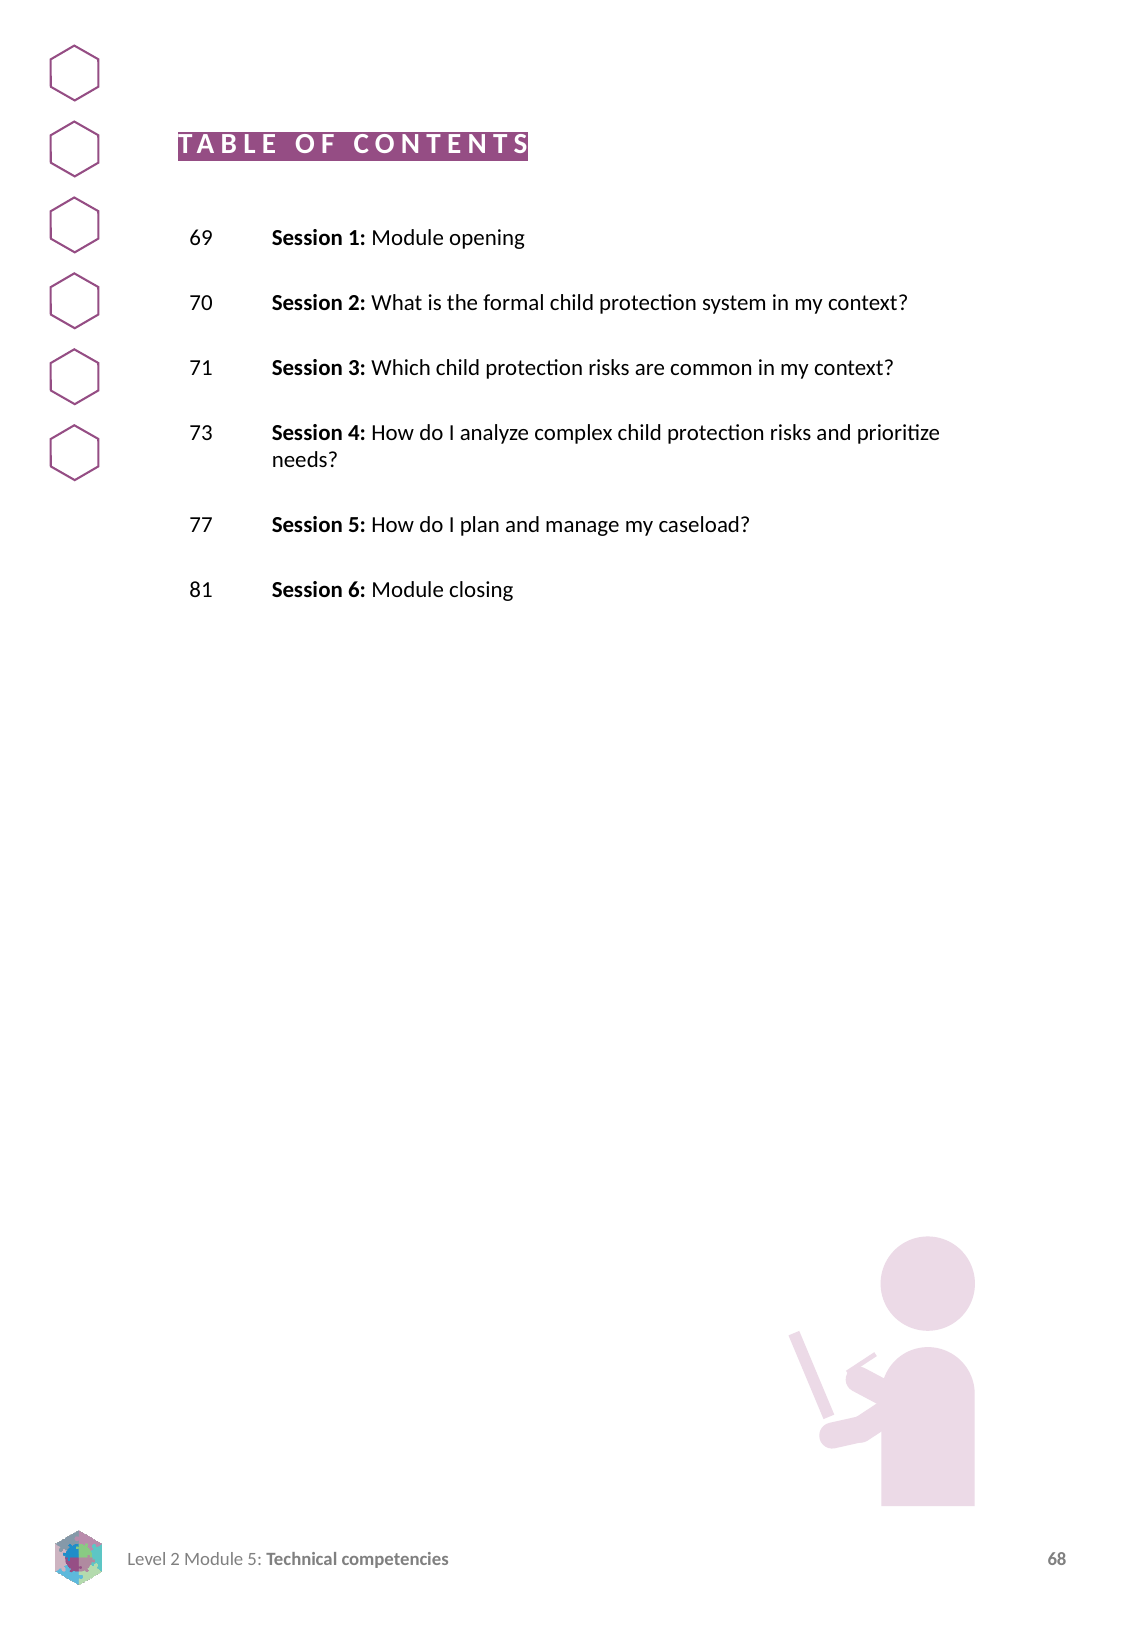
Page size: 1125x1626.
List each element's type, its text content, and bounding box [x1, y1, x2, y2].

text_box [49, 120, 100, 178]
text_box [49, 196, 100, 254]
text_box [49, 424, 100, 482]
text_box 69 70 71 73 77 81 [174, 214, 258, 610]
text_box TABLE OF CONTENTS [163, 116, 788, 167]
picture [55, 1530, 102, 1585]
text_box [761, 1236, 975, 1507]
text_box [49, 272, 100, 330]
text_box [49, 348, 100, 406]
text_box Session 1: Module opening Session 2: What is the formal child protection system in my context? Session 3: Which child protection risks are common in my context? Session 4: How do I analyze complex child protection risks and prioritize needs? Session 5: How do I plan and manage my caseload? Session 6: Module closing [258, 214, 1026, 610]
text_box [49, 44, 100, 102]
